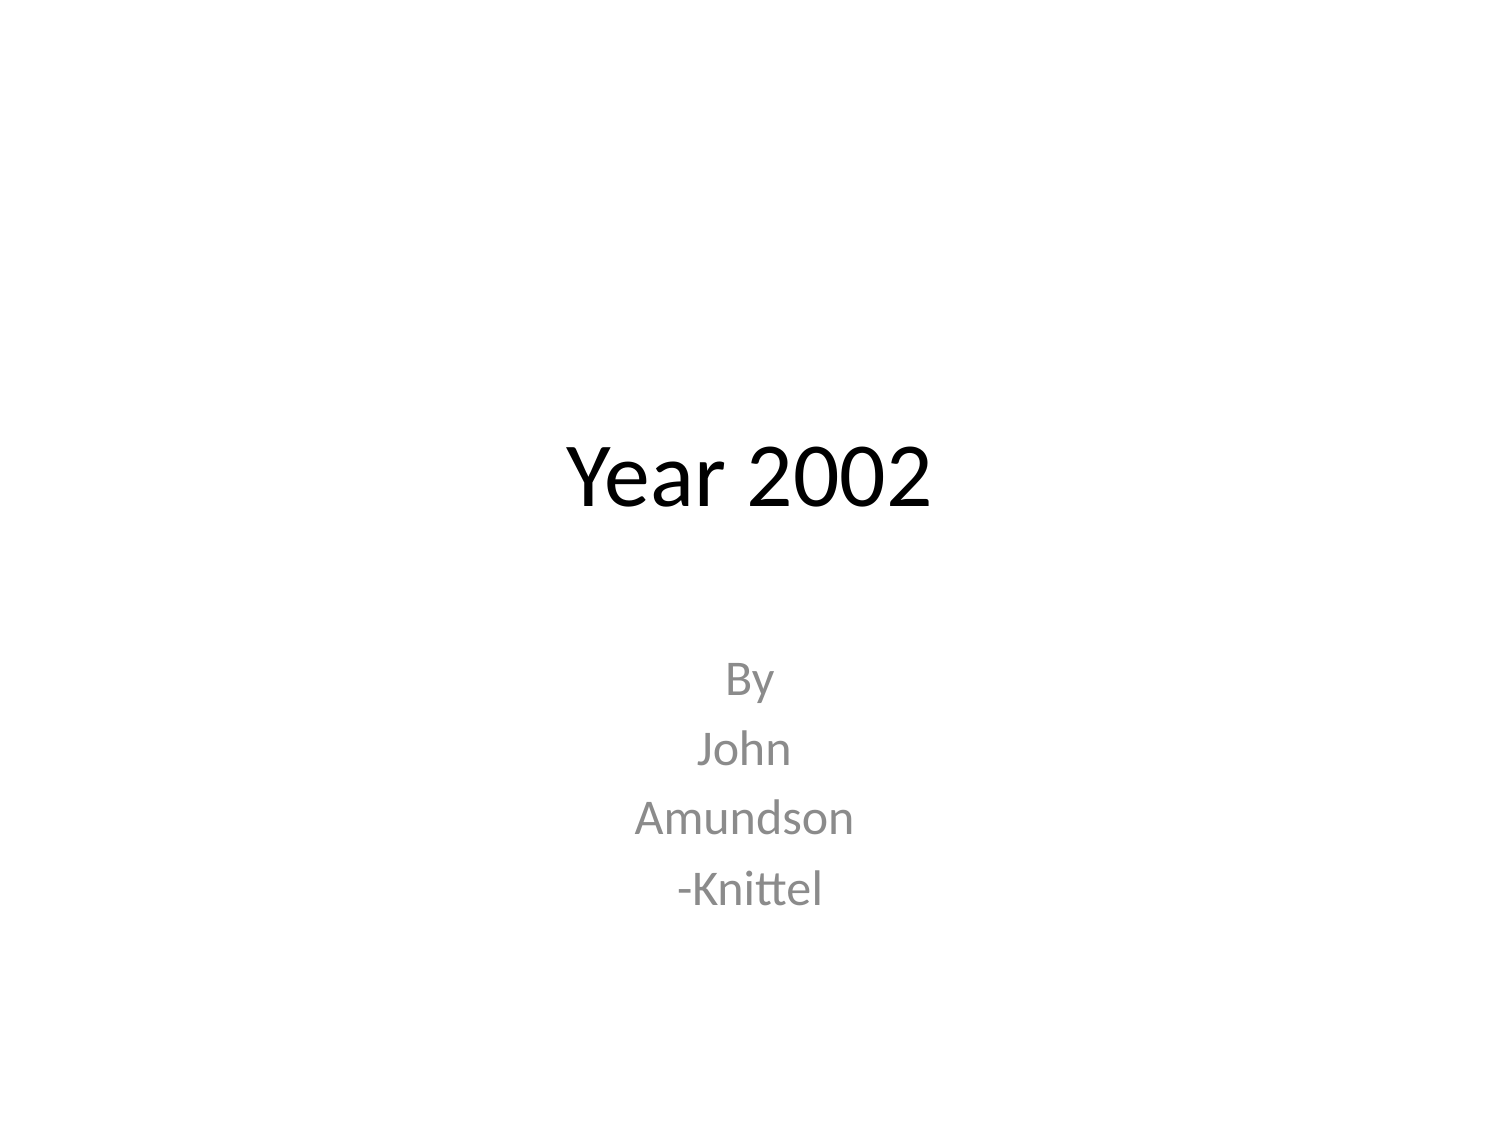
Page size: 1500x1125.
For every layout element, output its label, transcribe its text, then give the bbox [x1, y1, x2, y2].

subtitle By John Amundson -Knittel [225, 637, 1275, 925]
title Year 2002 [112, 349, 1388, 591]
